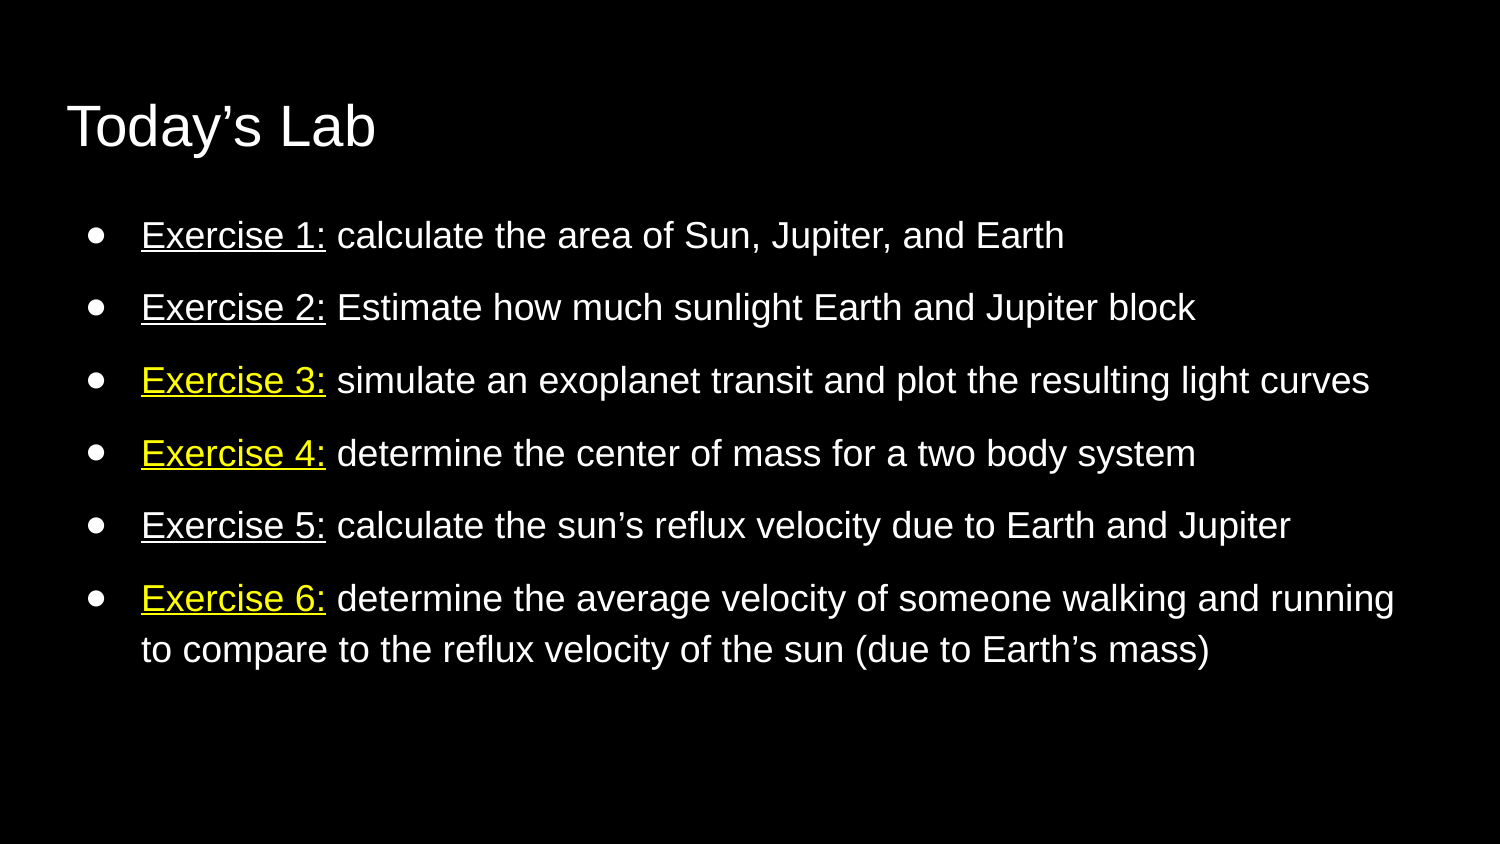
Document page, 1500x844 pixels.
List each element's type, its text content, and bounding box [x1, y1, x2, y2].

title Today’s Lab [51, 72, 1449, 167]
list Exercise 1: calculate the area of Sun, Jupiter, and Earth Exercise 2: Estimate how much sunlight Earth and Jupiter block Exercise 3: simulate an exoplanet transit and plot the resulting light curves Exercise 4: determine the center of mass for a two body system Exercise 5: calculate the sun’s reflux velocity due to Earth and Jupiter Exercise 6: determine the average velocity of someone walking and running to compare to the reflux velocity of the sun (due to Earth’s mass) [51, 189, 1449, 750]
